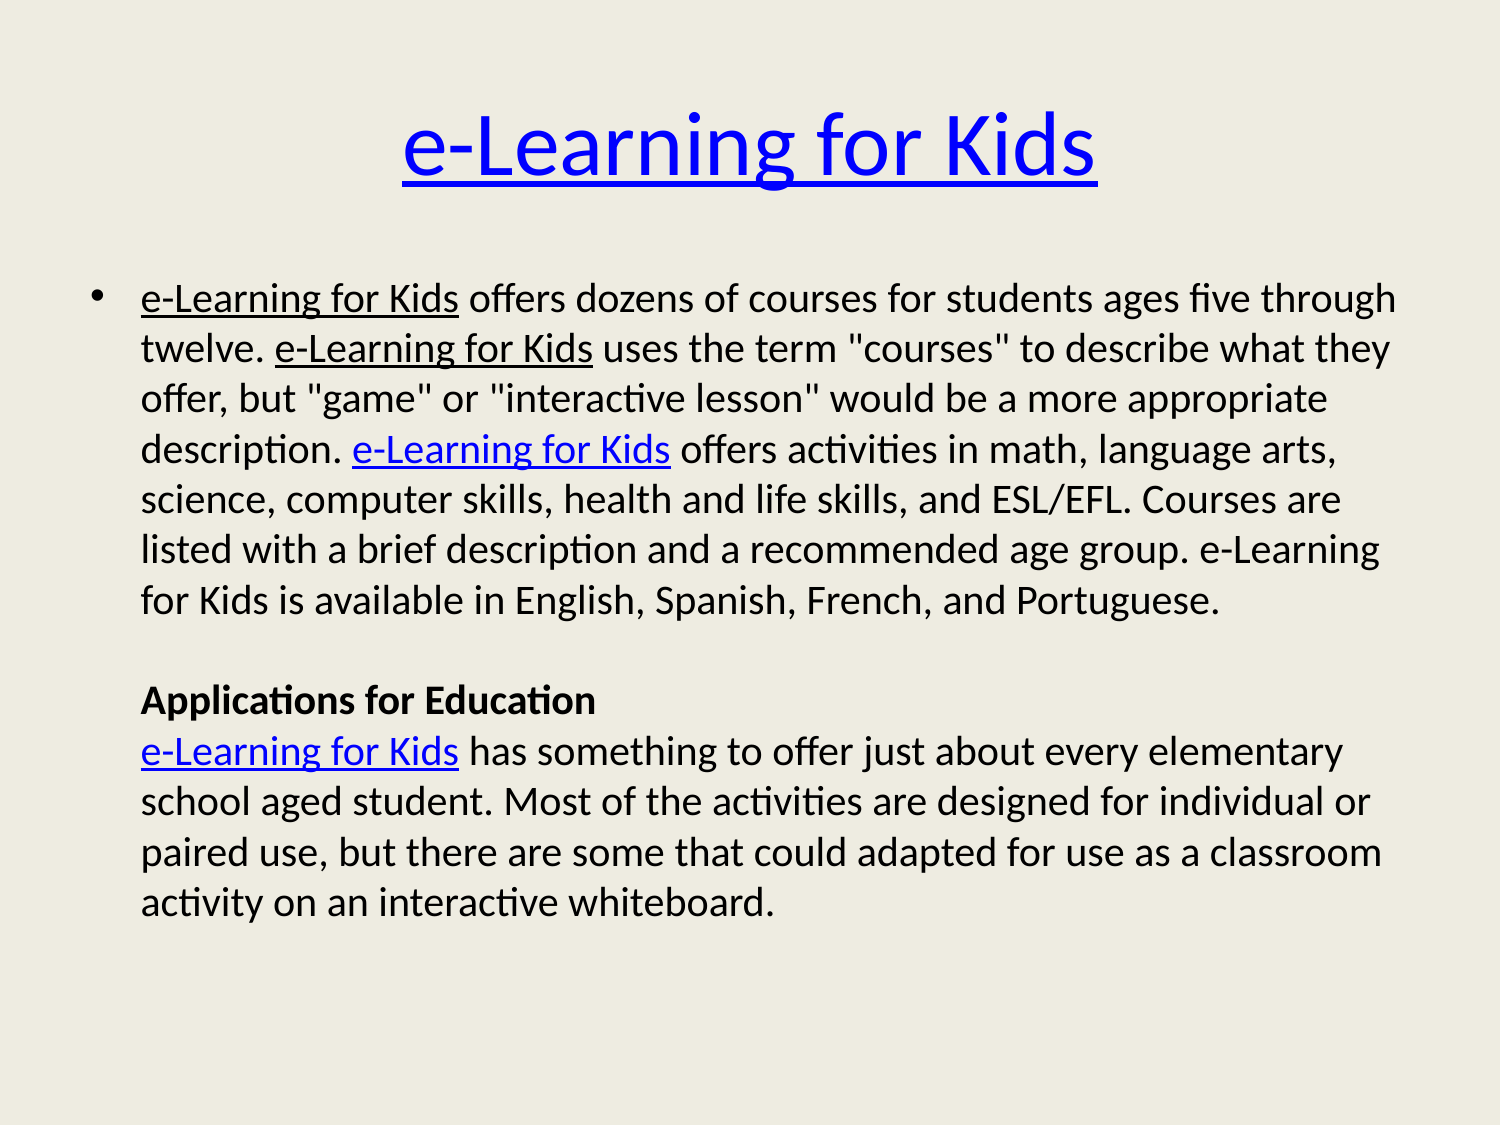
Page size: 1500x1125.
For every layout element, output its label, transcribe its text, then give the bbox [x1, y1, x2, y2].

title e-Learning for Kids [75, 45, 1425, 233]
list e-Learning for Kids offers dozens of courses for students ages five through twelve. e-Learning for Kids uses the term "courses" to describe what they offer, but "game" or "interactive lesson" would be a more appropriate description. e-Learning for Kids offers activities in math, language arts, science, computer skills, health and life skills, and ESL/EFL. Courses are listed with a brief description and a recommended age group. e-Learning for Kids is available in English, Spanish, French, and Portuguese. Applications for Education e-Learning for Kids has something to offer just about every elementary school aged student. Most of the activities are designed for individual or paired use, but there are some that could adapted for use as a classroom activity on an interactive whiteboard. [75, 262, 1425, 1005]
